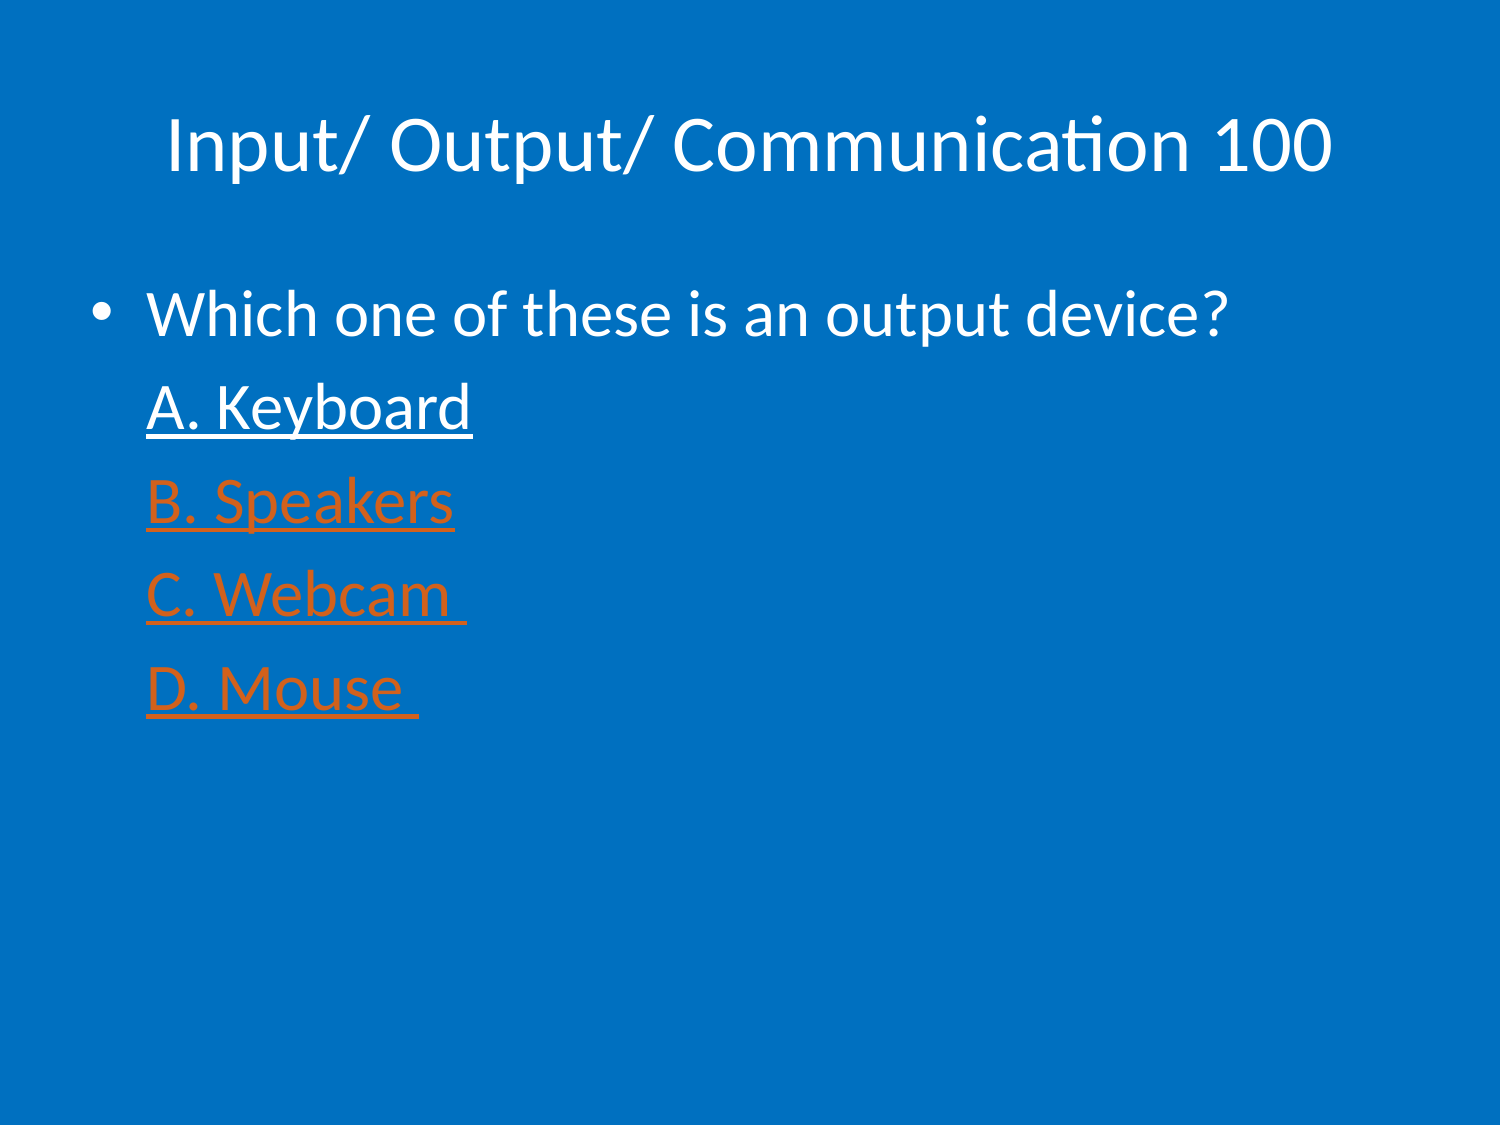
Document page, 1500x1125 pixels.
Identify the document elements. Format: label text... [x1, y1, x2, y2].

title Input/ Output/ Communication 100 [75, 45, 1425, 233]
list Which one of these is an output device? A. Keyboard B. Speakers C. Webcam D. Mouse [75, 262, 1425, 1005]
